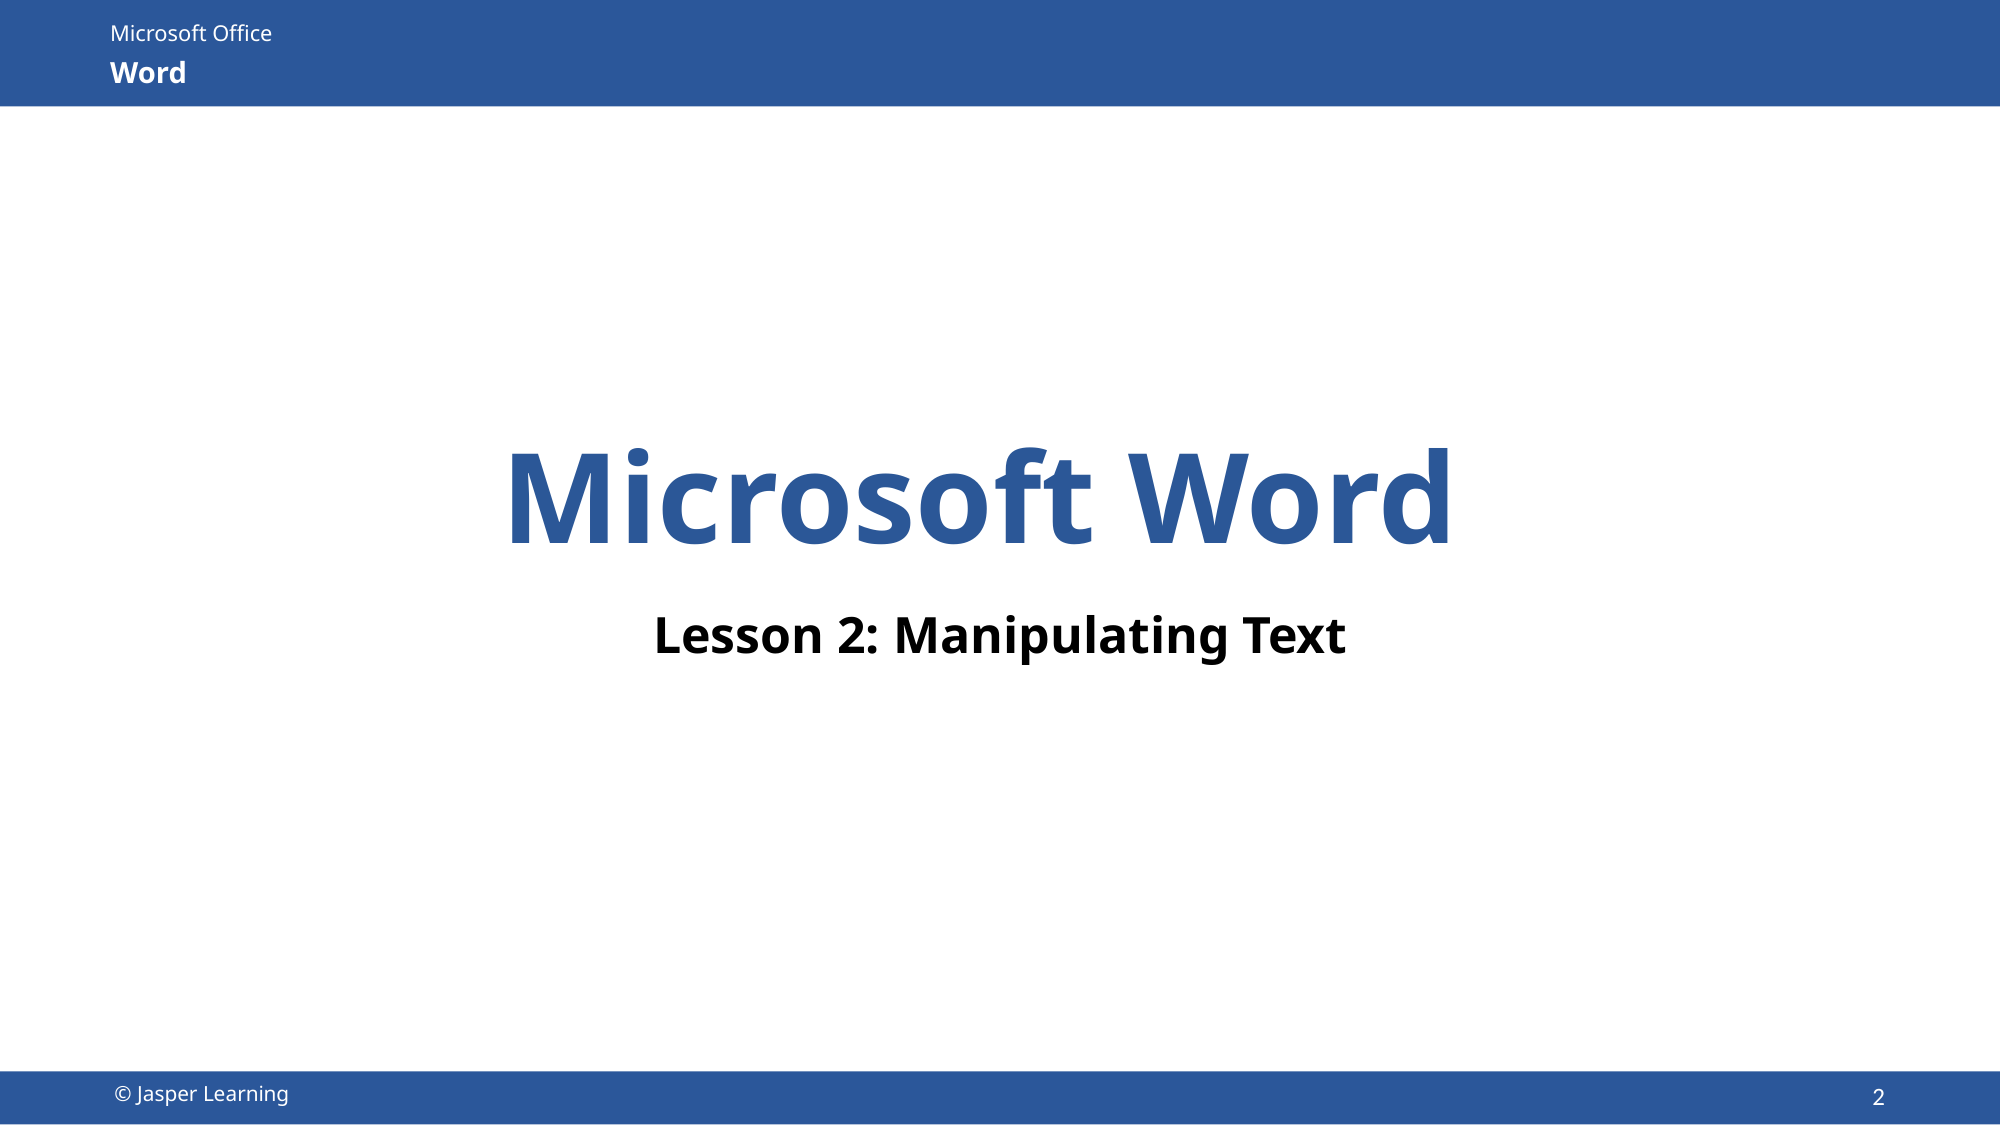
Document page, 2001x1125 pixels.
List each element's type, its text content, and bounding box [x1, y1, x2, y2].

footer © Jasper Learning [99, 1074, 775, 1116]
title Microsoft Word [123, 184, 1838, 576]
list Lesson 2: Manipulating Text [250, 591, 1751, 863]
slide_number 2 [1433, 1065, 1900, 1125]
